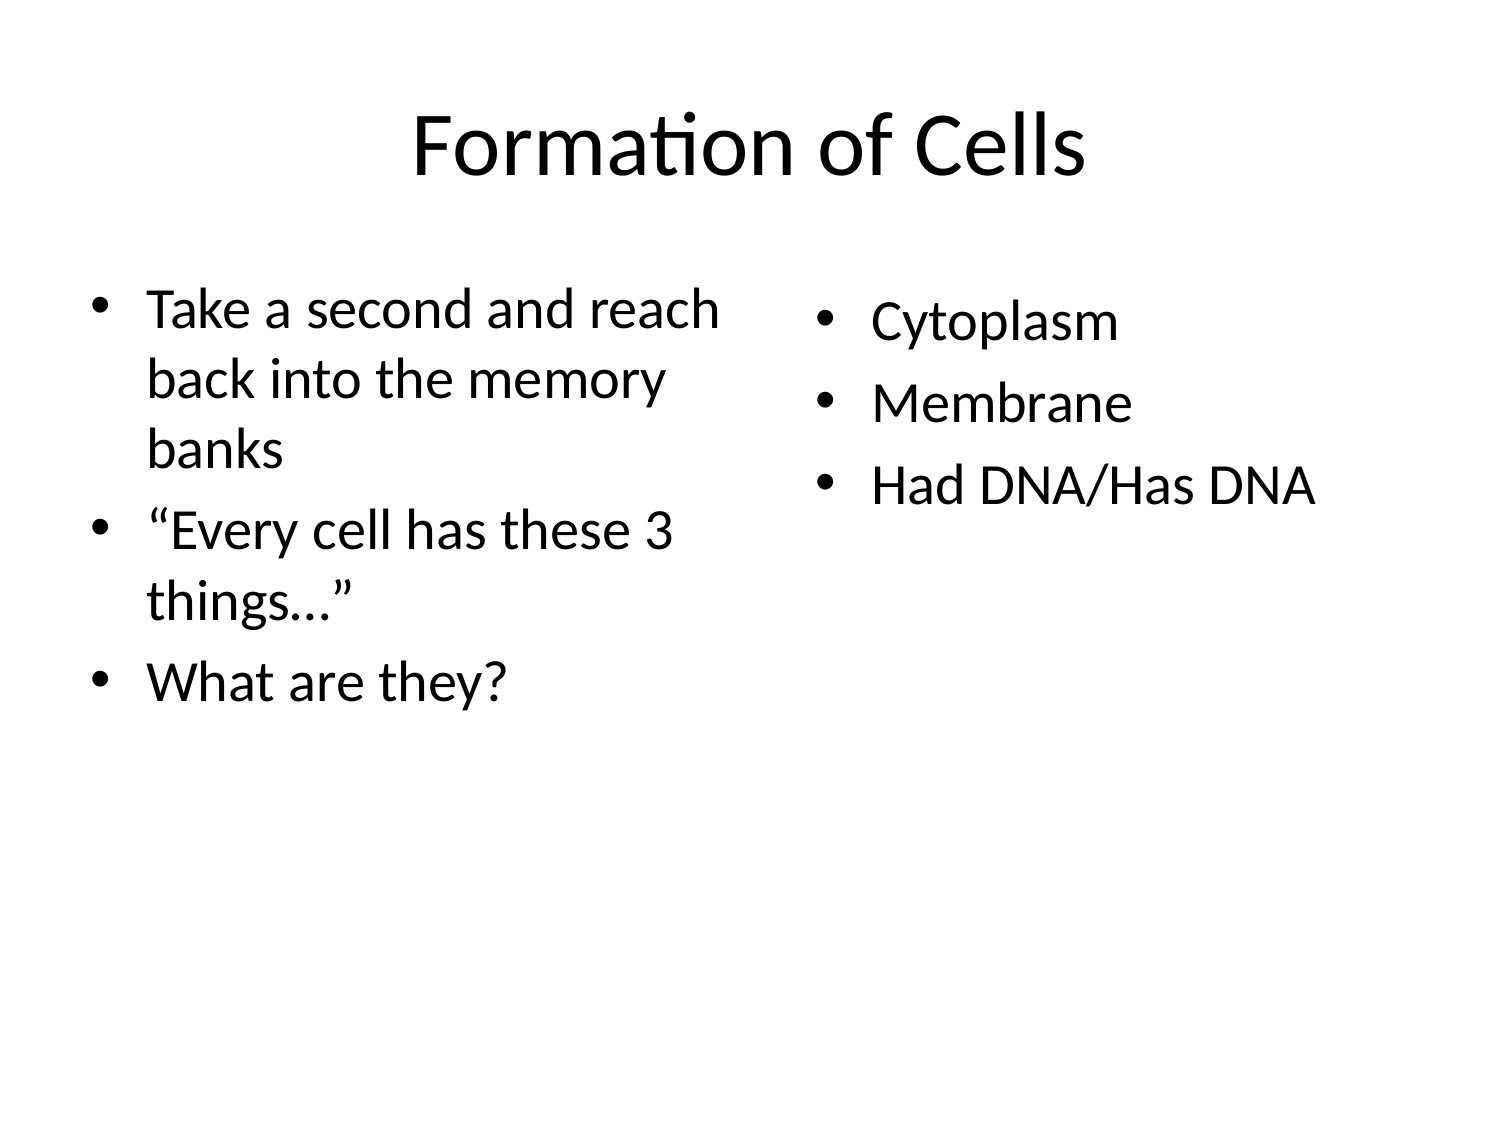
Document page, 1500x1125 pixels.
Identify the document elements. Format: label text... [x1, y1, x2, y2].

title Formation of Cells [75, 45, 1425, 233]
list Cytoplasm Membrane Had DNA/Has DNA [800, 275, 1463, 1018]
list Take a second and reach back into the memory banks “Every cell has these 3 things…” What are they? [75, 262, 738, 1005]
